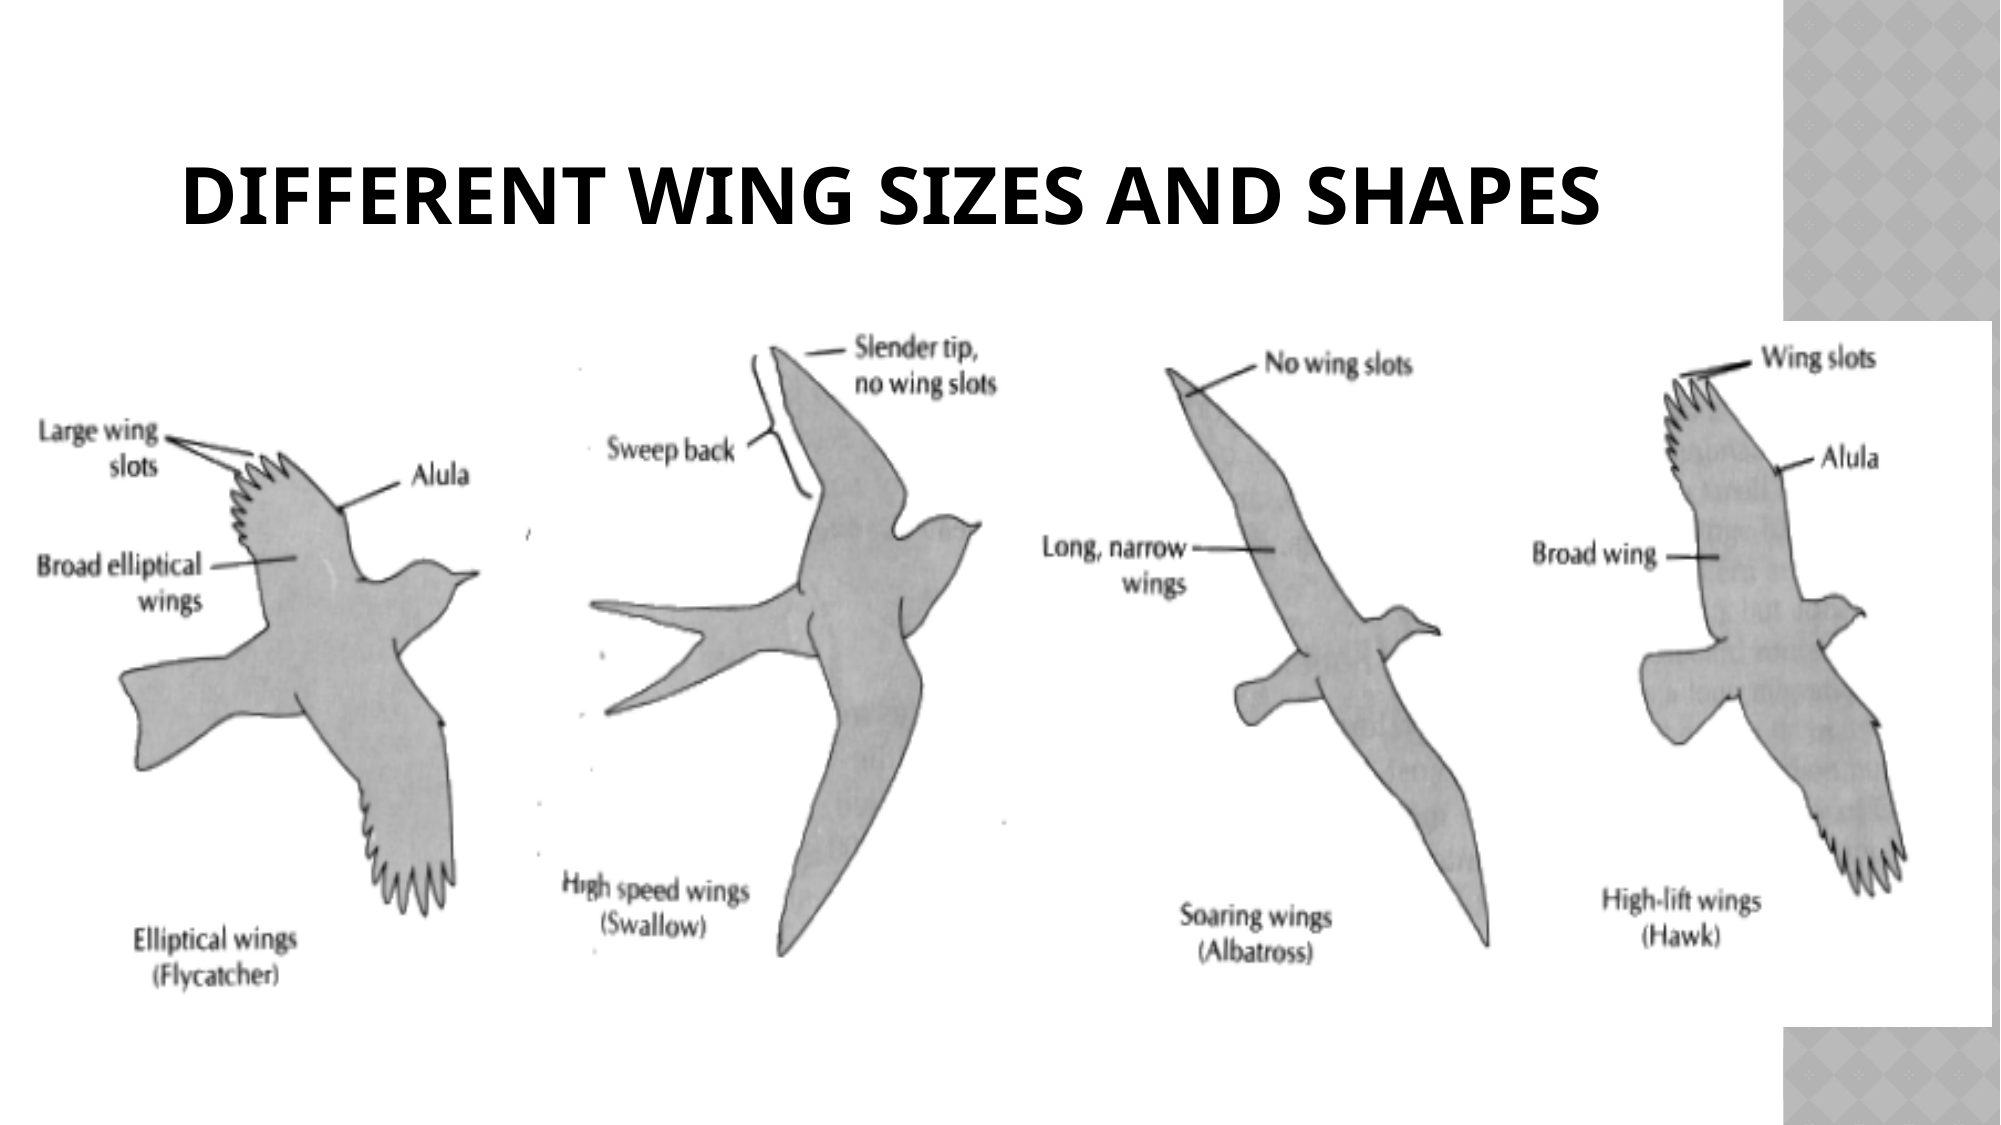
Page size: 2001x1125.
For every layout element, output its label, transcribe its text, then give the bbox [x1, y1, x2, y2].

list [0, 320, 1993, 1027]
title Different wing sizes and shapes [99, 52, 1684, 240]
